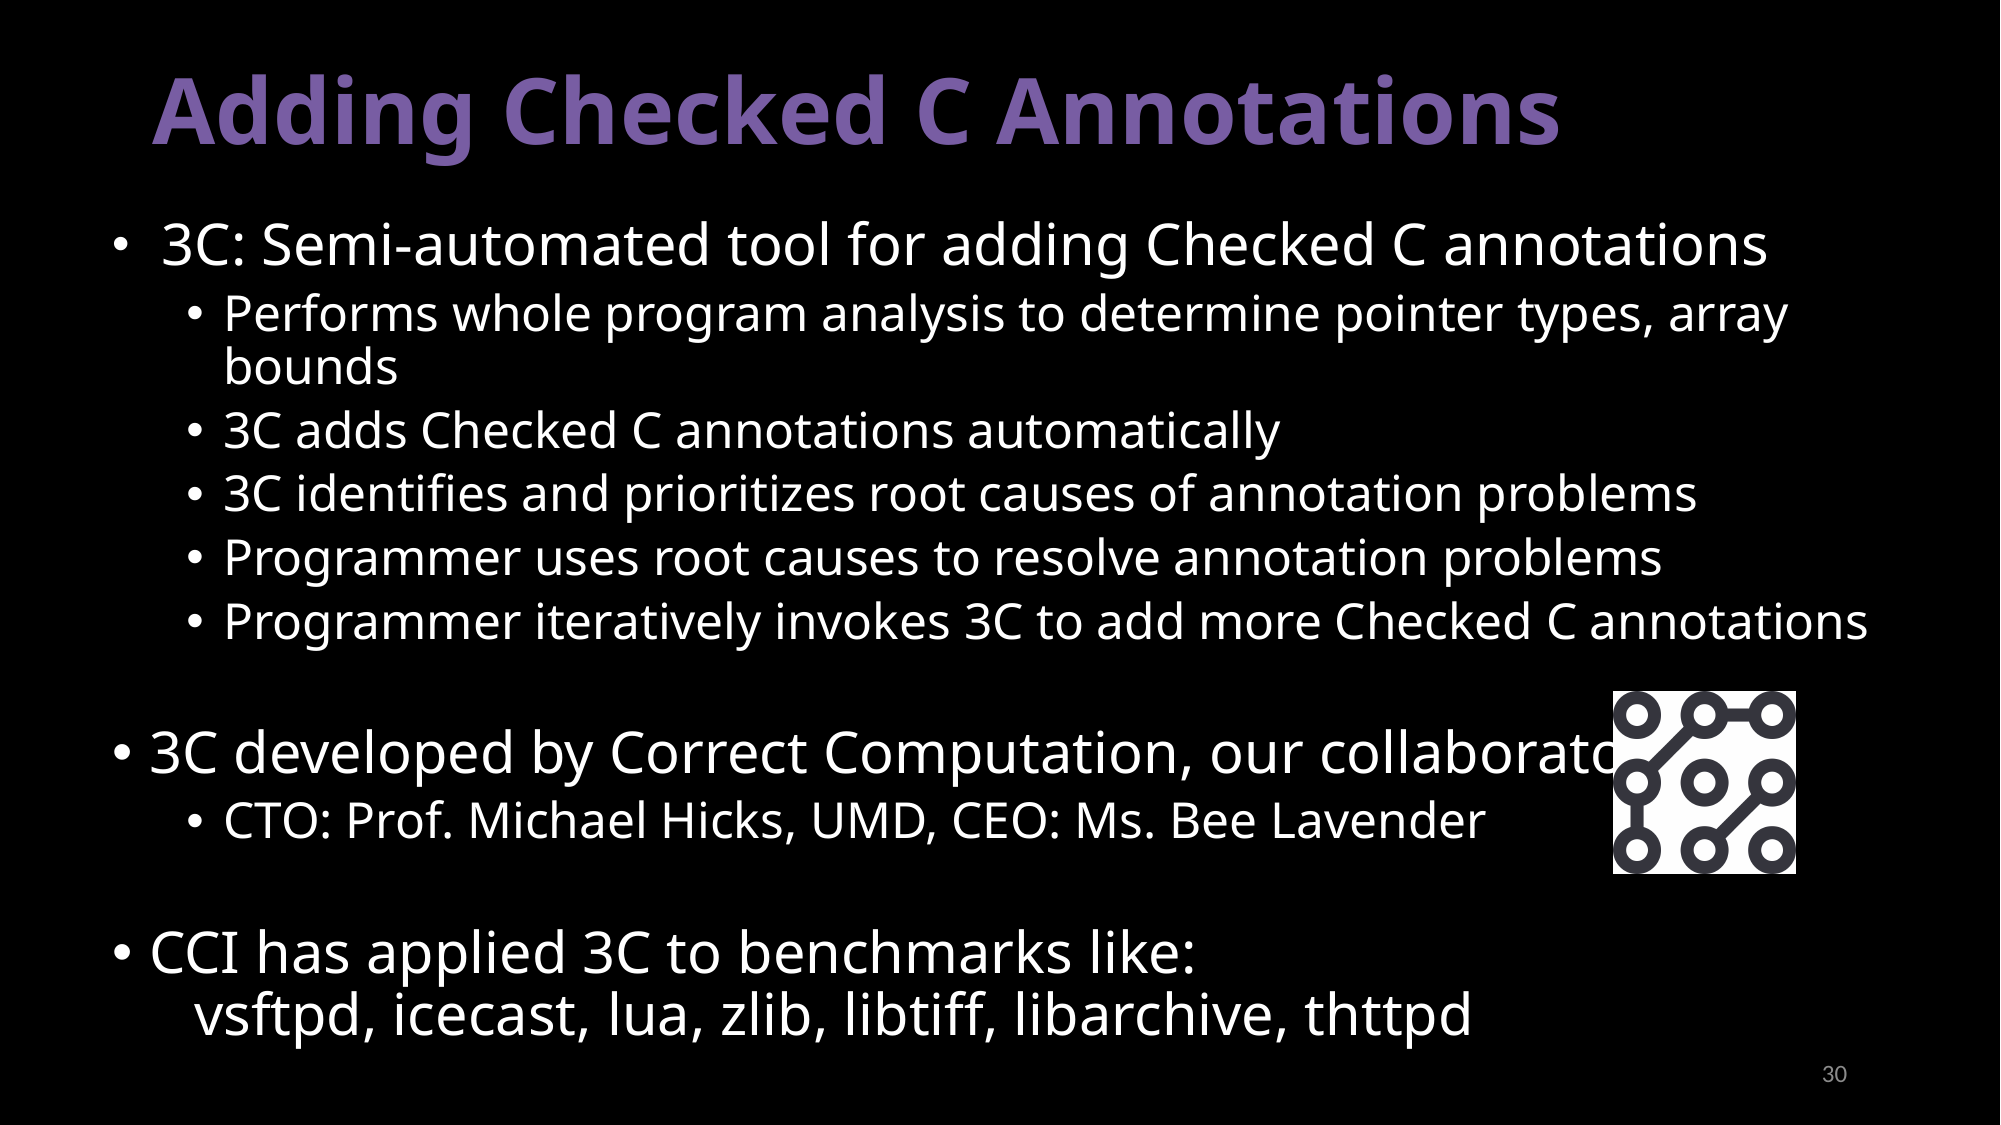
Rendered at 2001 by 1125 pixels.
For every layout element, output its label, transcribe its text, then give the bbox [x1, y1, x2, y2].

title Adding Checked C Annotations [137, 3, 1863, 227]
picture [1613, 691, 1796, 874]
list 3C: Semi-automated tool for adding Checked C annotations Performs whole program analysis to determine pointer types, array bounds 3C adds Checked C annotations automatically 3C identifies and prioritizes root causes of annotation problems Programmer uses root causes to resolve annotation problems Programmer iteratively invokes 3C to add more Checked C annotations 3C developed by Correct Computation, our collaborators CTO: Prof. Michael Hicks, UMD, CEO: Ms. Bee Lavender CCI has applied 3C to benchmarks like: vsftpd, icecast, lua, zlib, libtiff, libarchive, thttpd [97, 208, 1903, 1103]
slide_number 30 [1412, 1042, 1863, 1103]
